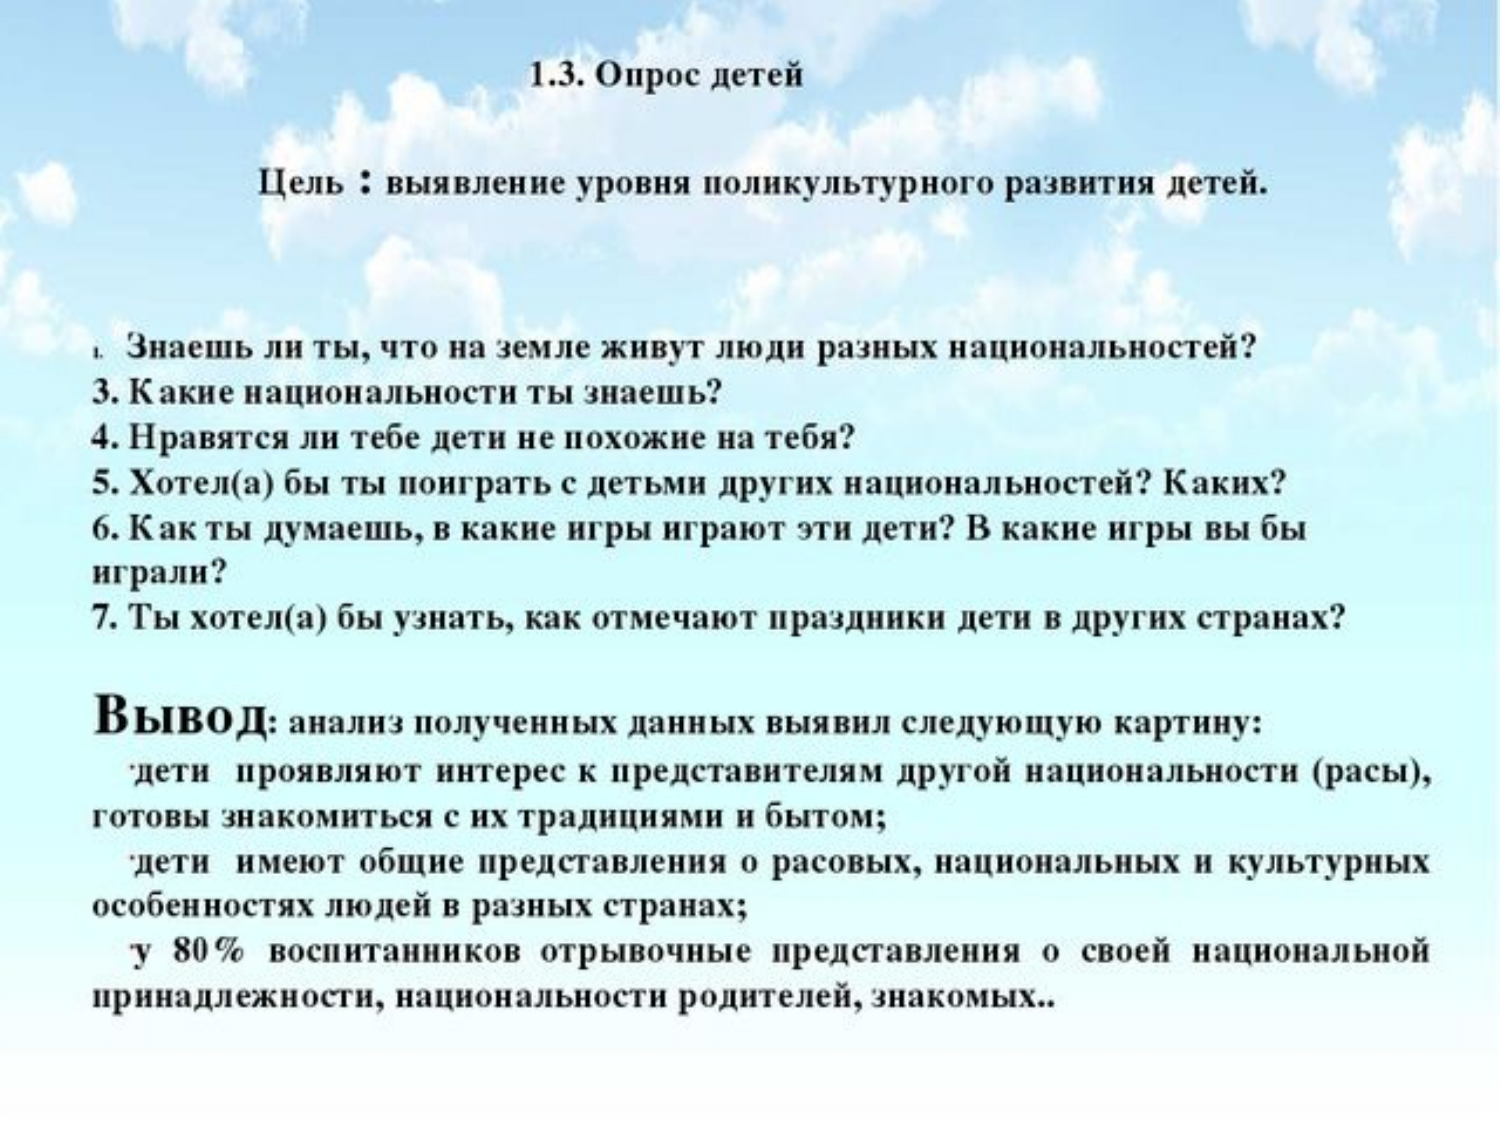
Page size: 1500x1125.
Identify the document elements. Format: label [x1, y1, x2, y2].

list [0, 0, 1500, 1125]
